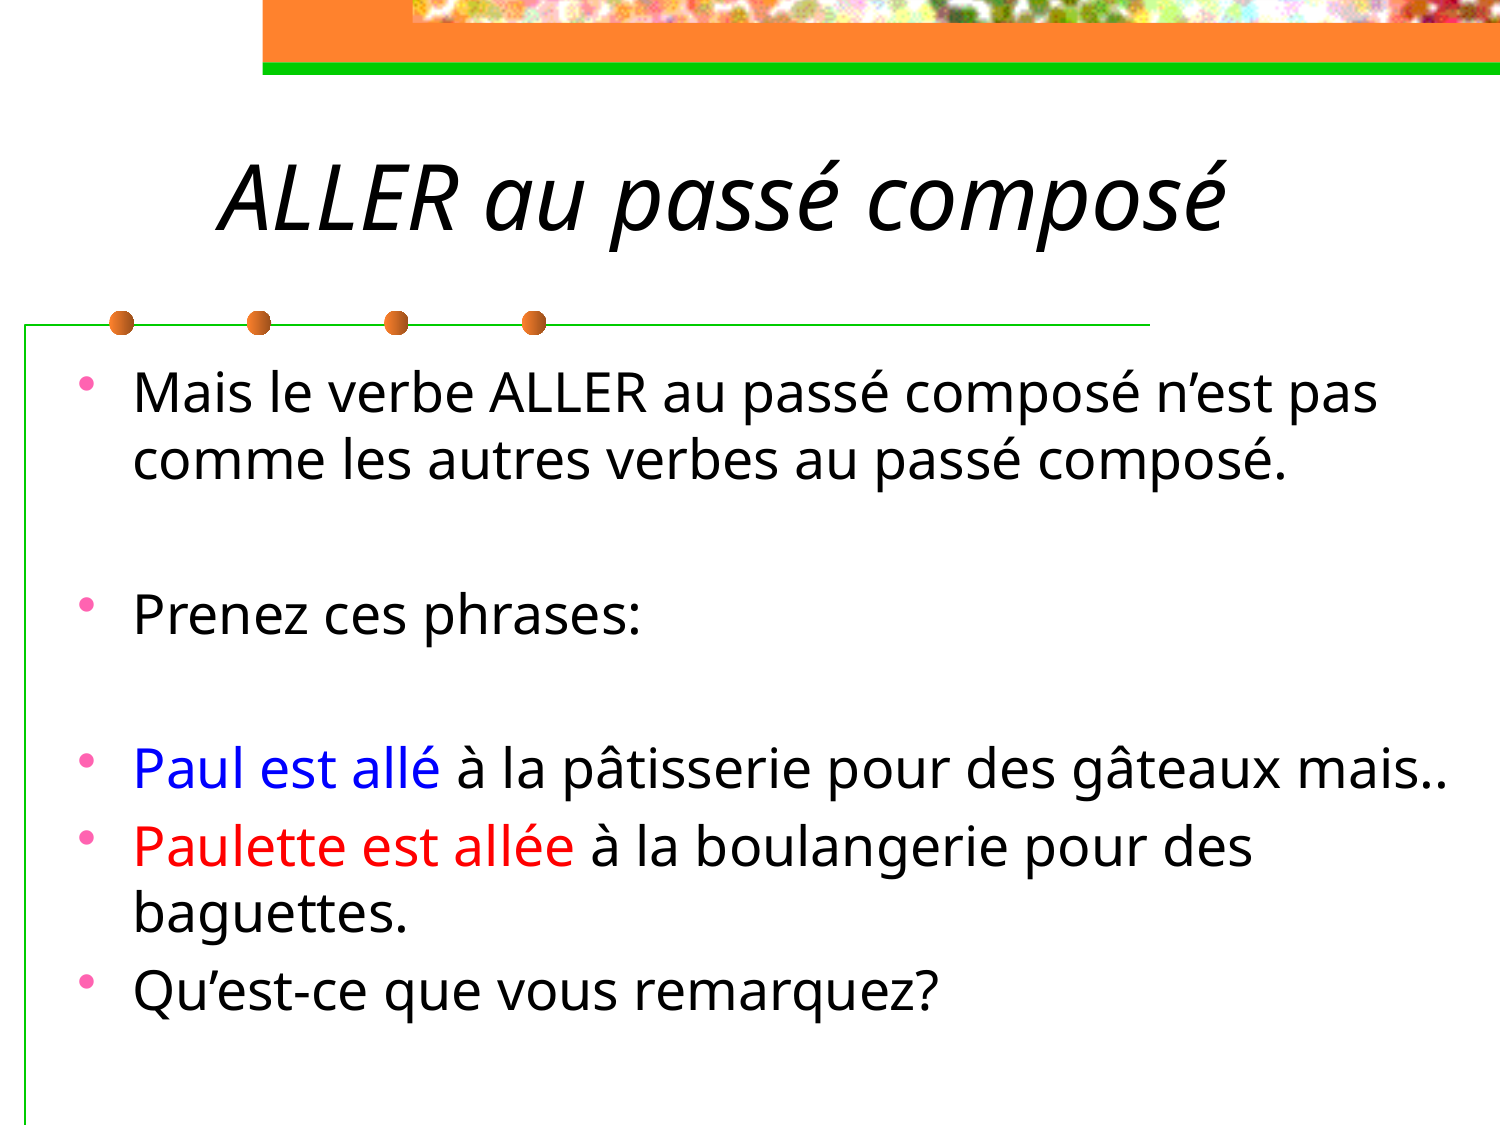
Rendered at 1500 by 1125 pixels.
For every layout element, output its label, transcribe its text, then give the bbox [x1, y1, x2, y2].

title ALLER au passé composé [87, 99, 1363, 288]
list Mais le verbe ALLER au passé composé n’est pas comme les autres verbes au passé composé. Prenez ces phrases: Paul est allé à la pâtisserie pour des gâteaux mais.. Paulette est allée à la boulangerie pour des baguettes. Qu’est-ce que vous remarquez? [62, 350, 1475, 1088]
picture [412, 0, 1500, 23]
